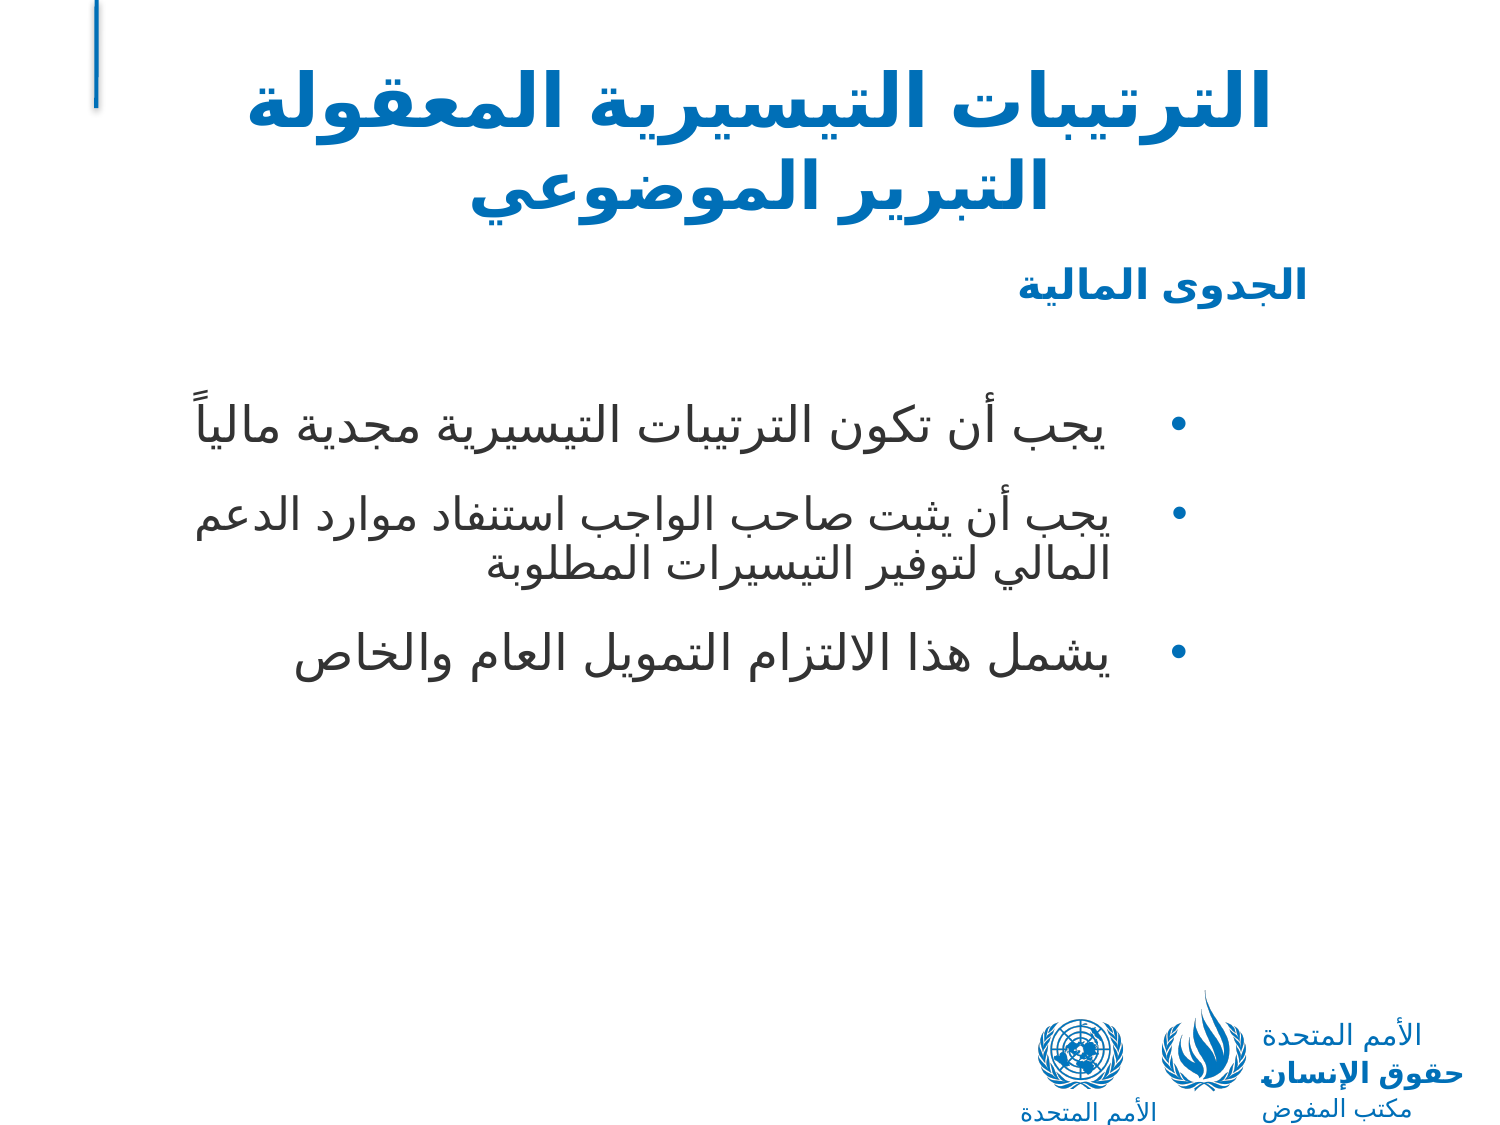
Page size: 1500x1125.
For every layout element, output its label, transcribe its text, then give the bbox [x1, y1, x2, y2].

picture [1037, 990, 1457, 1107]
title الترتيبات التيسيرية المعقولة التبرير الموضوعي [64, 45, 1456, 224]
text_box الجدوى المالية يجب أن تكون الترتيبات التيسيرية مجدية مالياً يجب أن يثبت صاحب الواجب استنفاد موارد الدعم المالي لتوفير التيسيرات المطلوبة يشمل هذا الالتزام التمويل العام والخاص [166, 256, 1325, 925]
text_box الأمم المتحدة حقوق الإنسان مكتب المفوض السامي [1246, 1009, 1500, 1098]
text_box الأمم المتحدة [982, 1089, 1195, 1125]
